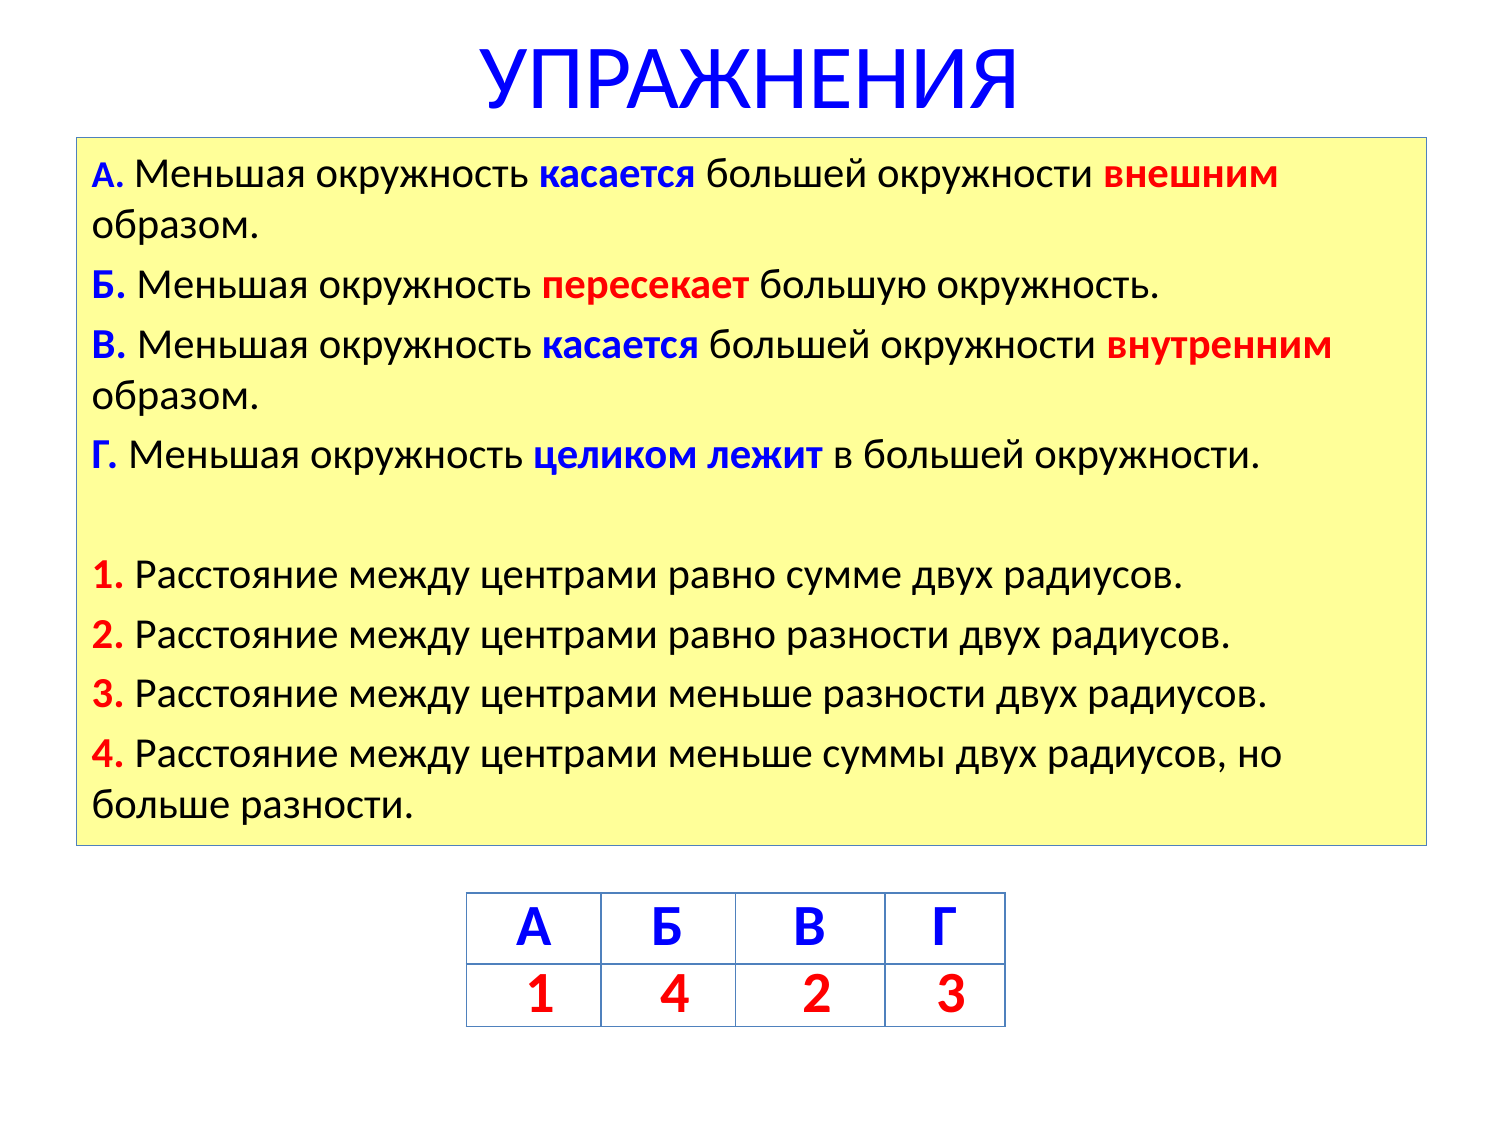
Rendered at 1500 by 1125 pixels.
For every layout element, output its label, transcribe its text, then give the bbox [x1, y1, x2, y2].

table_header Б [602, 894, 735, 963]
table_header В [736, 894, 884, 963]
table_cell 2 [736, 965, 884, 1026]
table_cell 3 [886, 965, 1004, 1026]
table_header А [467, 894, 600, 963]
table_cell 1 [467, 965, 600, 1026]
table_header Г [886, 894, 1004, 963]
table_cell 4 [602, 965, 735, 1026]
title УПРАЖНЕНИЯ [75, 7, 1425, 138]
list А. Меньшая окружность касается большей окружности внешним образом. Б. Меньшая окружность пересекает большую окружность. В. Меньшая окружность касается большей окружности внутренним образом. Г. Меньшая окружность целиком лежит в большей окружности. 1. Расстояние между центрами равно сумме двух радиусов. 2. Расстояние между центрами равно разности двух радиусов. 3. Расстояние между центрами меньше разности двух радиусов. 4. Расстояние между центрами меньше суммы двух радиусов, но больше разности. [76, 137, 1427, 846]
